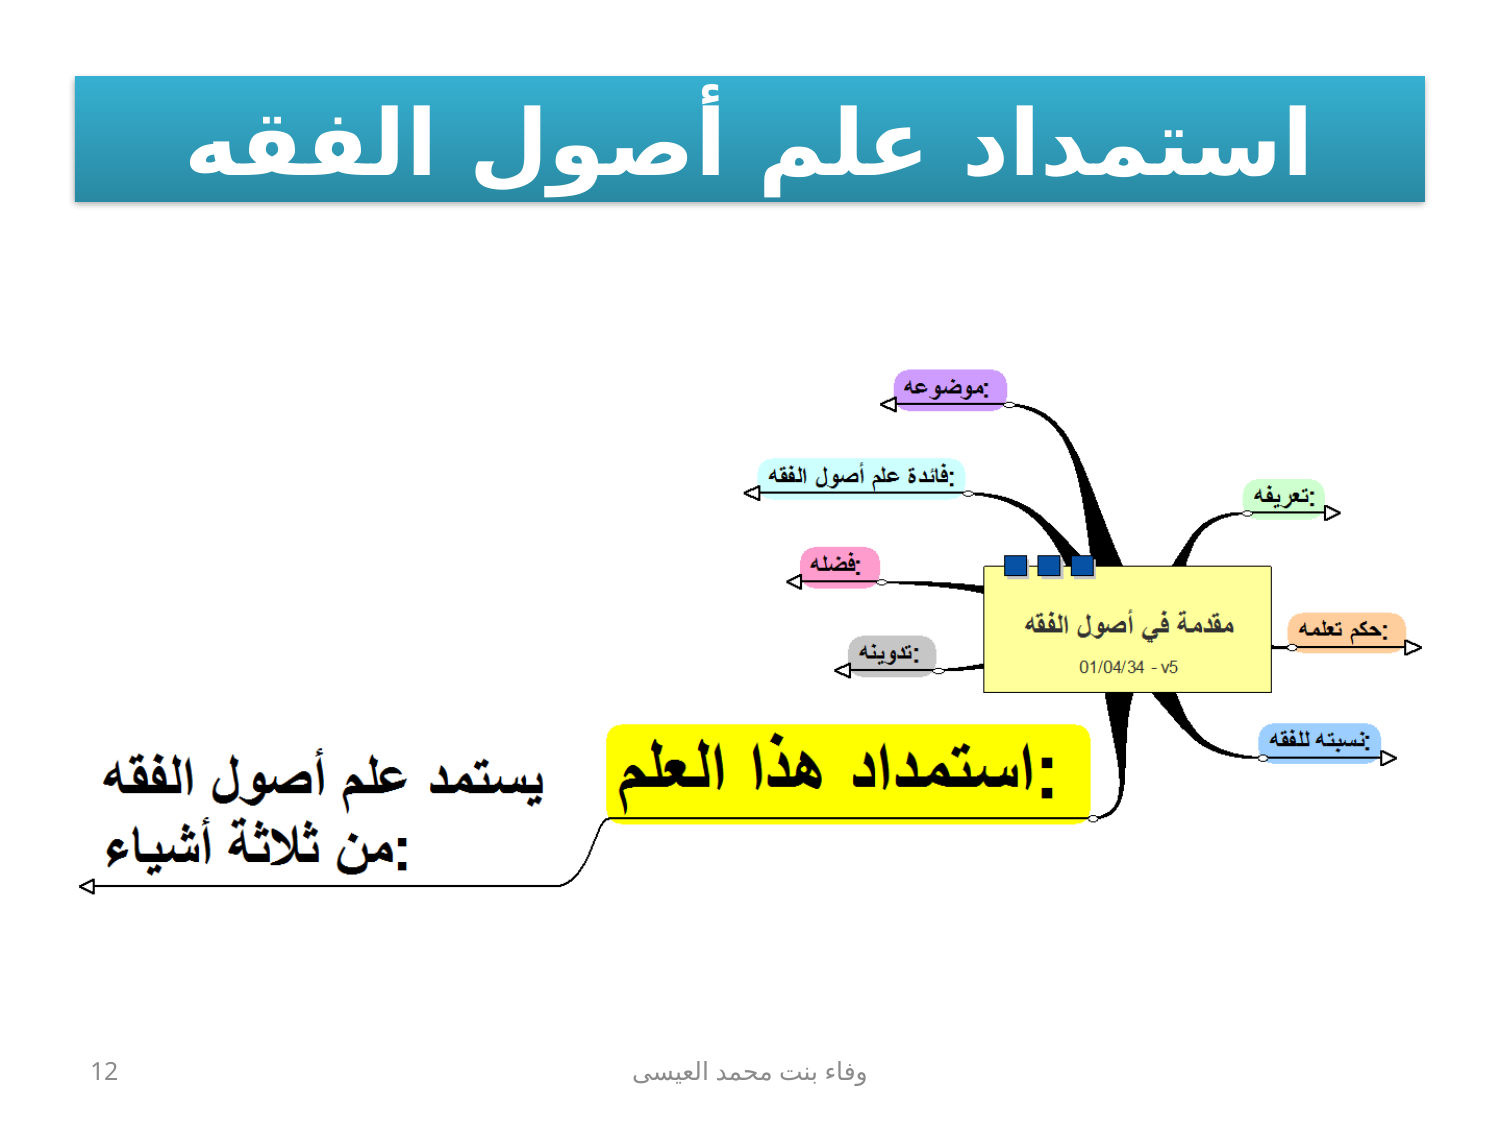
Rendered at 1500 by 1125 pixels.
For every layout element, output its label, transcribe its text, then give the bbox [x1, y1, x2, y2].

slide_number 12 [75, 1042, 425, 1103]
picture [74, 262, 1426, 1005]
text_box استمداد علم أصول الفقه [74, 76, 1425, 202]
footer وفاء بنت محمد العيسى [512, 1042, 988, 1103]
